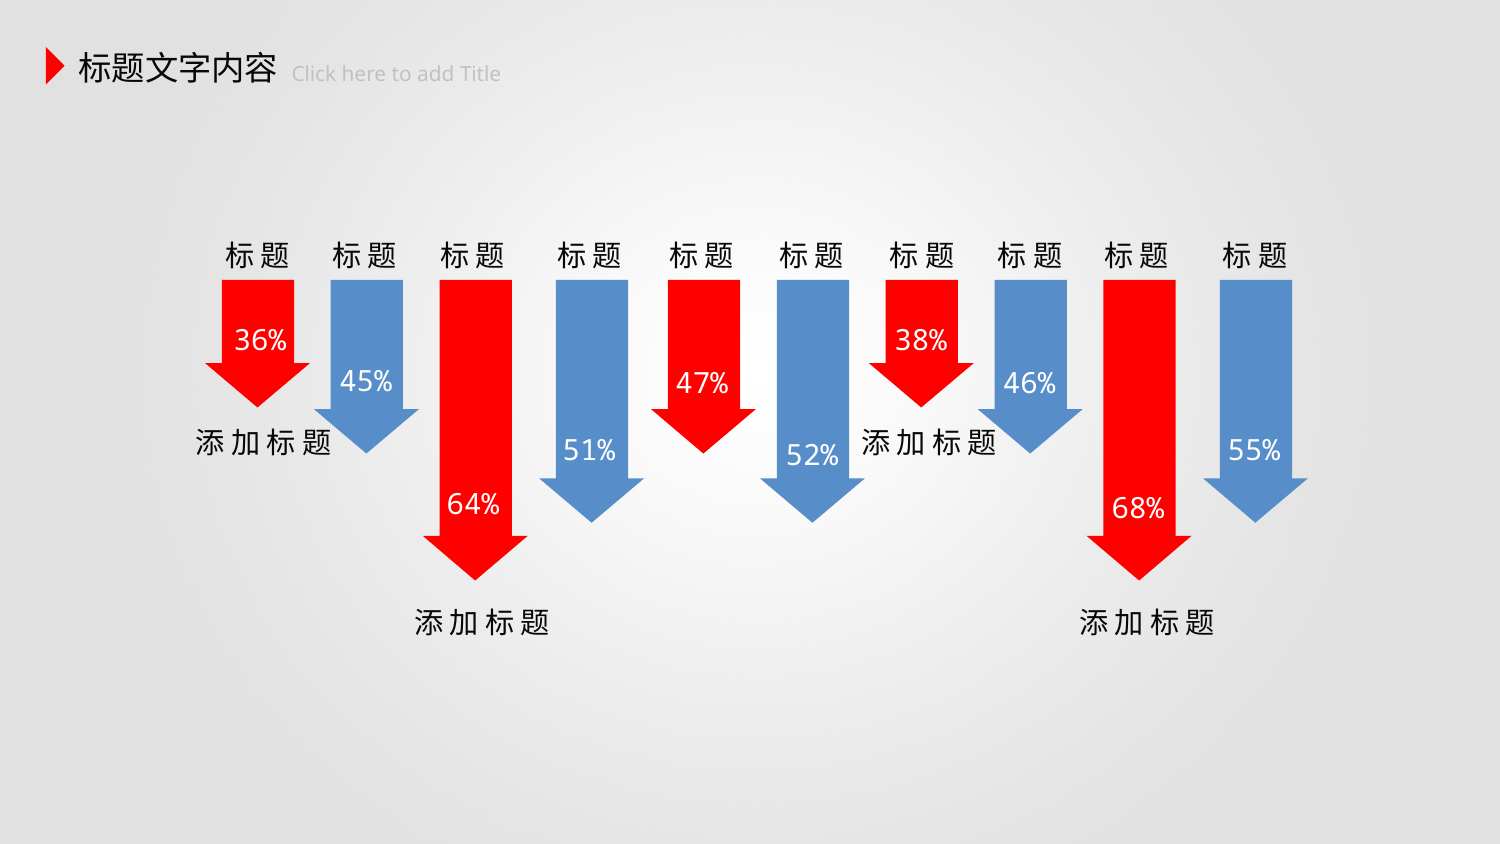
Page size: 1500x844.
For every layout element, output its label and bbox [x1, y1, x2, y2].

text_box [45, 39, 523, 96]
picture [0, 0, 1500, 844]
text_box [179, 229, 1309, 647]
